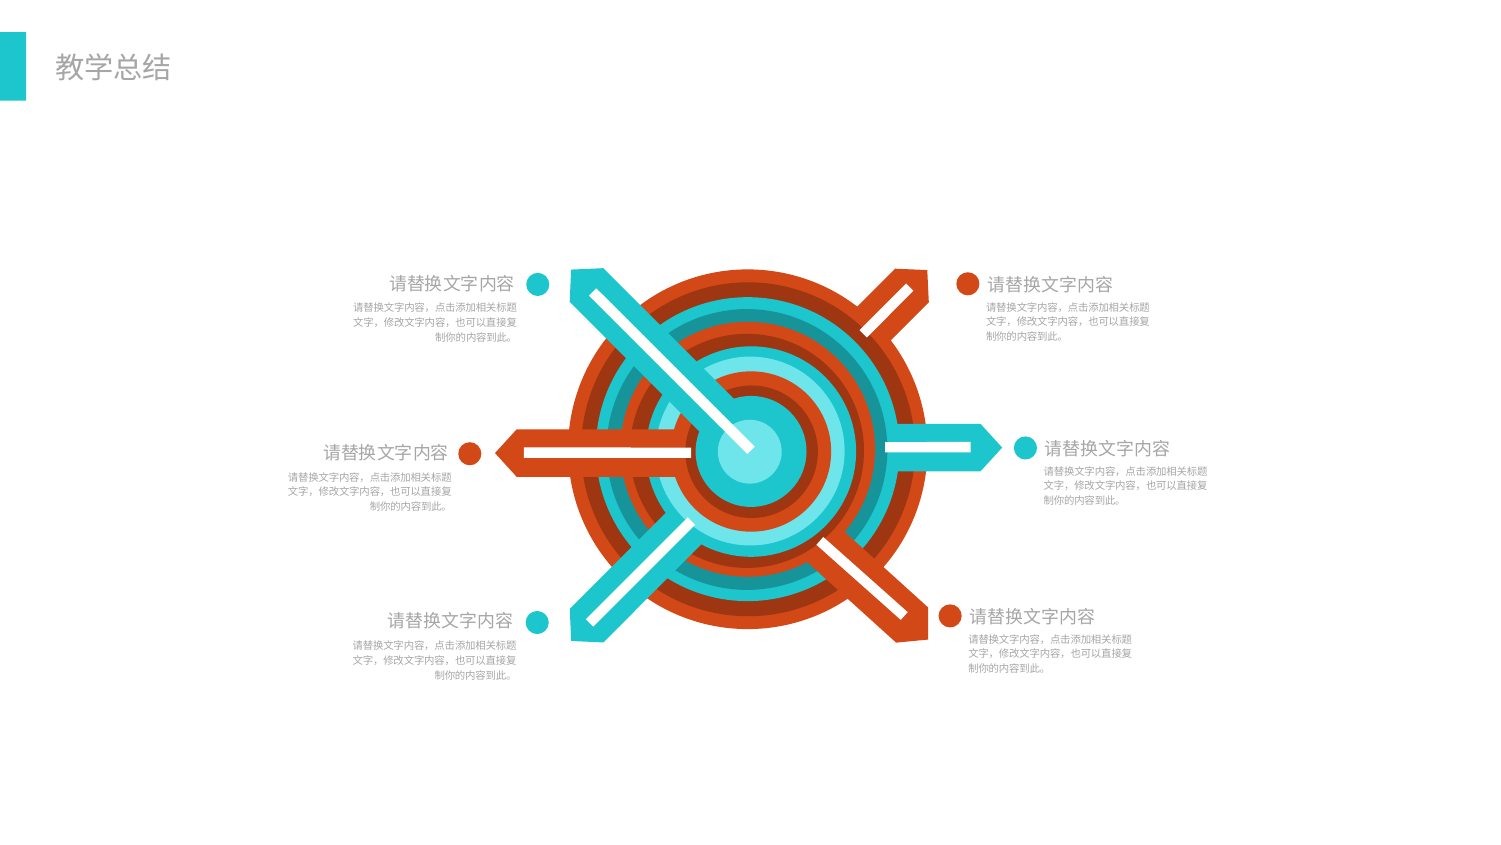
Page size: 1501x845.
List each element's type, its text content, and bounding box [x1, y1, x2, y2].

text_box [956, 272, 980, 296]
text_box [526, 272, 550, 296]
text_box 请替换文字内容，点击添加相关标题文字，修改文字内容，也可以直接复制你的内容到此。 [343, 636, 517, 682]
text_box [807, 297, 1003, 602]
text_box 请替换文字内容，点击添加相关标题文字，修改文字内容，也可以直接复制你的内容到此。 [968, 630, 1136, 682]
text_box 请替换文字内容 [373, 268, 518, 293]
text_box 请替换文字内容 [985, 267, 1125, 296]
text_box 请替换文字内容 [1042, 432, 1182, 460]
text_box [938, 604, 962, 628]
text_box 请替换文字内容 [372, 606, 516, 631]
text_box [525, 610, 549, 635]
text_box 请替换文字内容，点击添加相关标题文字，修改文字内容，也可以直接复制你的内容到此。 [344, 298, 518, 344]
text_box 请替换文字内容，点击添加相关标题文字，修改文字内容，也可以直接复制你的内容到此。 [1043, 462, 1211, 514]
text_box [494, 371, 832, 532]
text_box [807, 321, 929, 643]
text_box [569, 268, 807, 507]
text_box 请替换文字内容，点击添加相关标题文字，修改文字内容，也可以直接复制你的内容到此。 [278, 468, 452, 513]
text_box 请替换文字内容，点击添加相关标题文字，修改文字内容，也可以直接复制你的内容到此。 [1003, 298, 1154, 350]
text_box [569, 346, 857, 643]
text_box 请替换文字内容 [967, 600, 1107, 628]
text_box [458, 442, 482, 466]
text_box [1013, 436, 1037, 460]
text_box 请替换文字内容 [307, 437, 452, 462]
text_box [807, 268, 929, 297]
